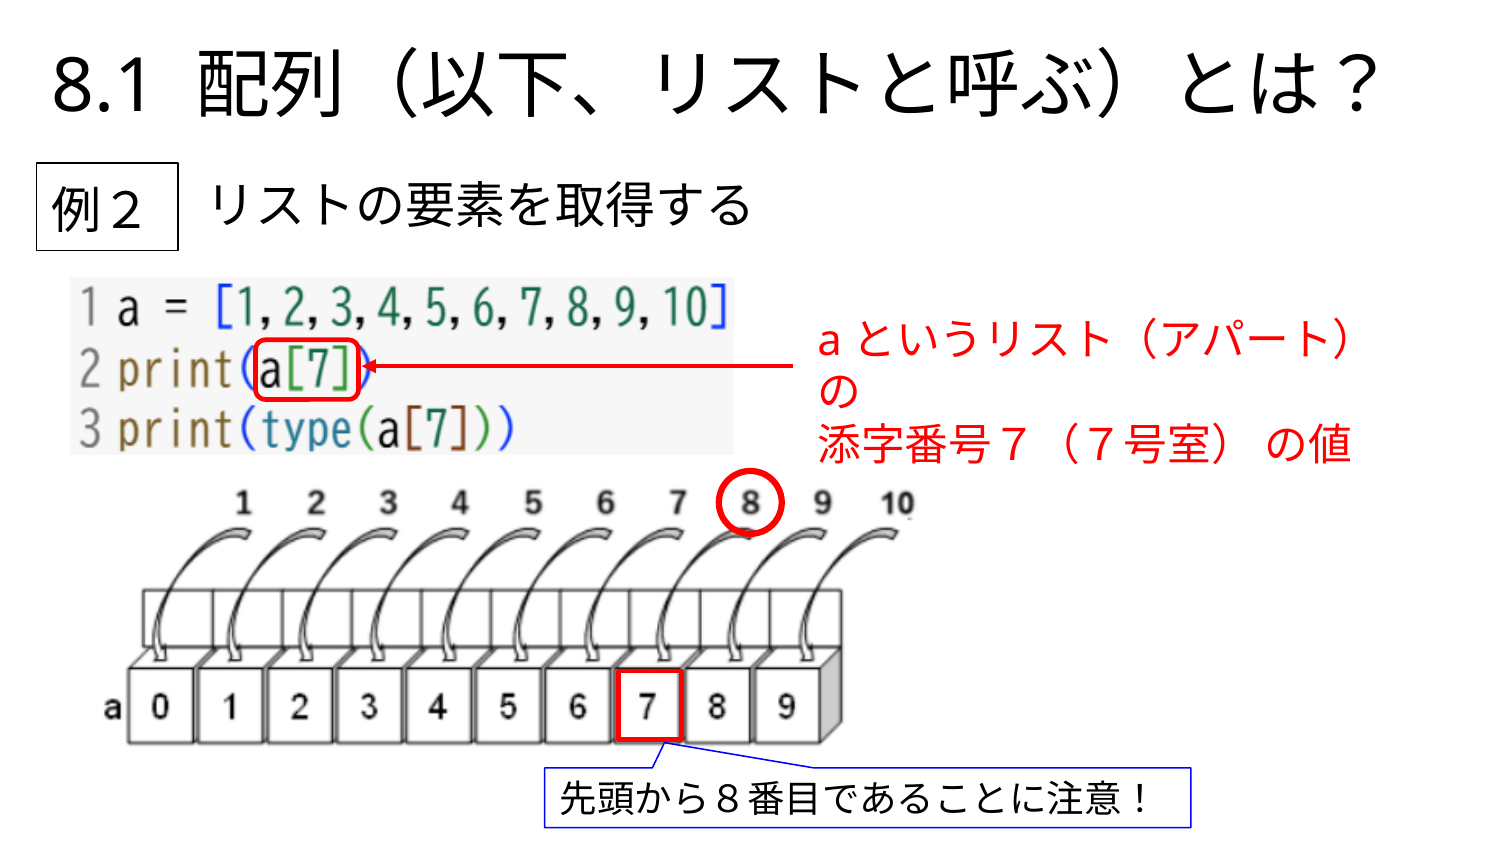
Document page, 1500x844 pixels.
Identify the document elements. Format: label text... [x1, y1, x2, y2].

text_box 例２ [36, 163, 179, 251]
text_box aというリスト（アパート）の 添字番号７（７号室） の値 [802, 296, 1435, 425]
text_box リストの要素を取得する [190, 158, 1435, 249]
picture [98, 481, 926, 754]
text_box [728, 470, 773, 480]
text_box 先頭から８番目であることに注意！ [544, 761, 1191, 828]
picture [69, 277, 734, 455]
title 8.1 配列（以下、リストと呼ぶ）とは？ [36, 21, 1435, 131]
